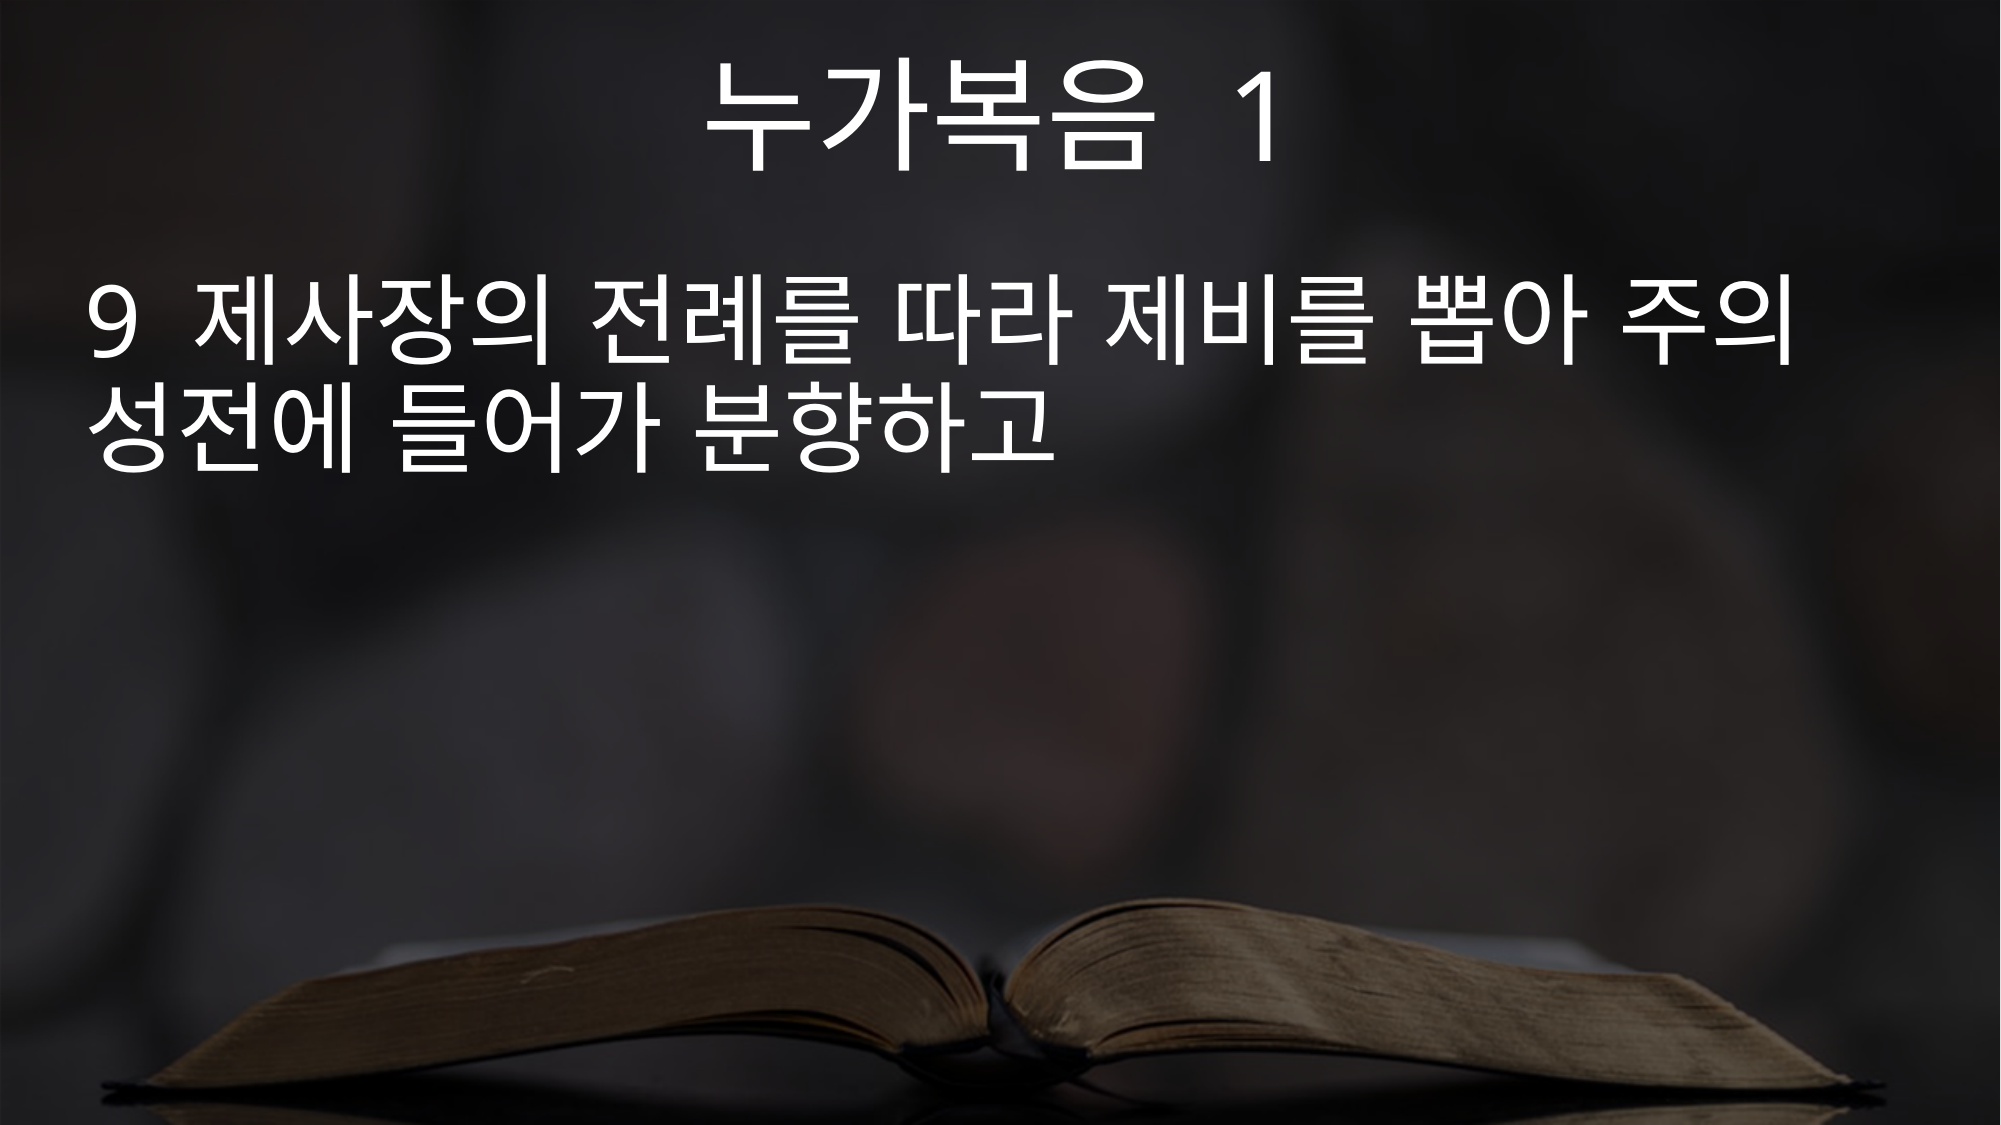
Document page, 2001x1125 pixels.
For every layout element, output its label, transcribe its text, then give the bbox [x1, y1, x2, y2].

list 9 제사장의 전례를 따라 제비를 뽑아 주의 성전에 들어가 분향하고 [69, 263, 1953, 423]
footer 누가복음 1 [0, 32, 2000, 192]
picture [0, 0, 2001, 1125]
